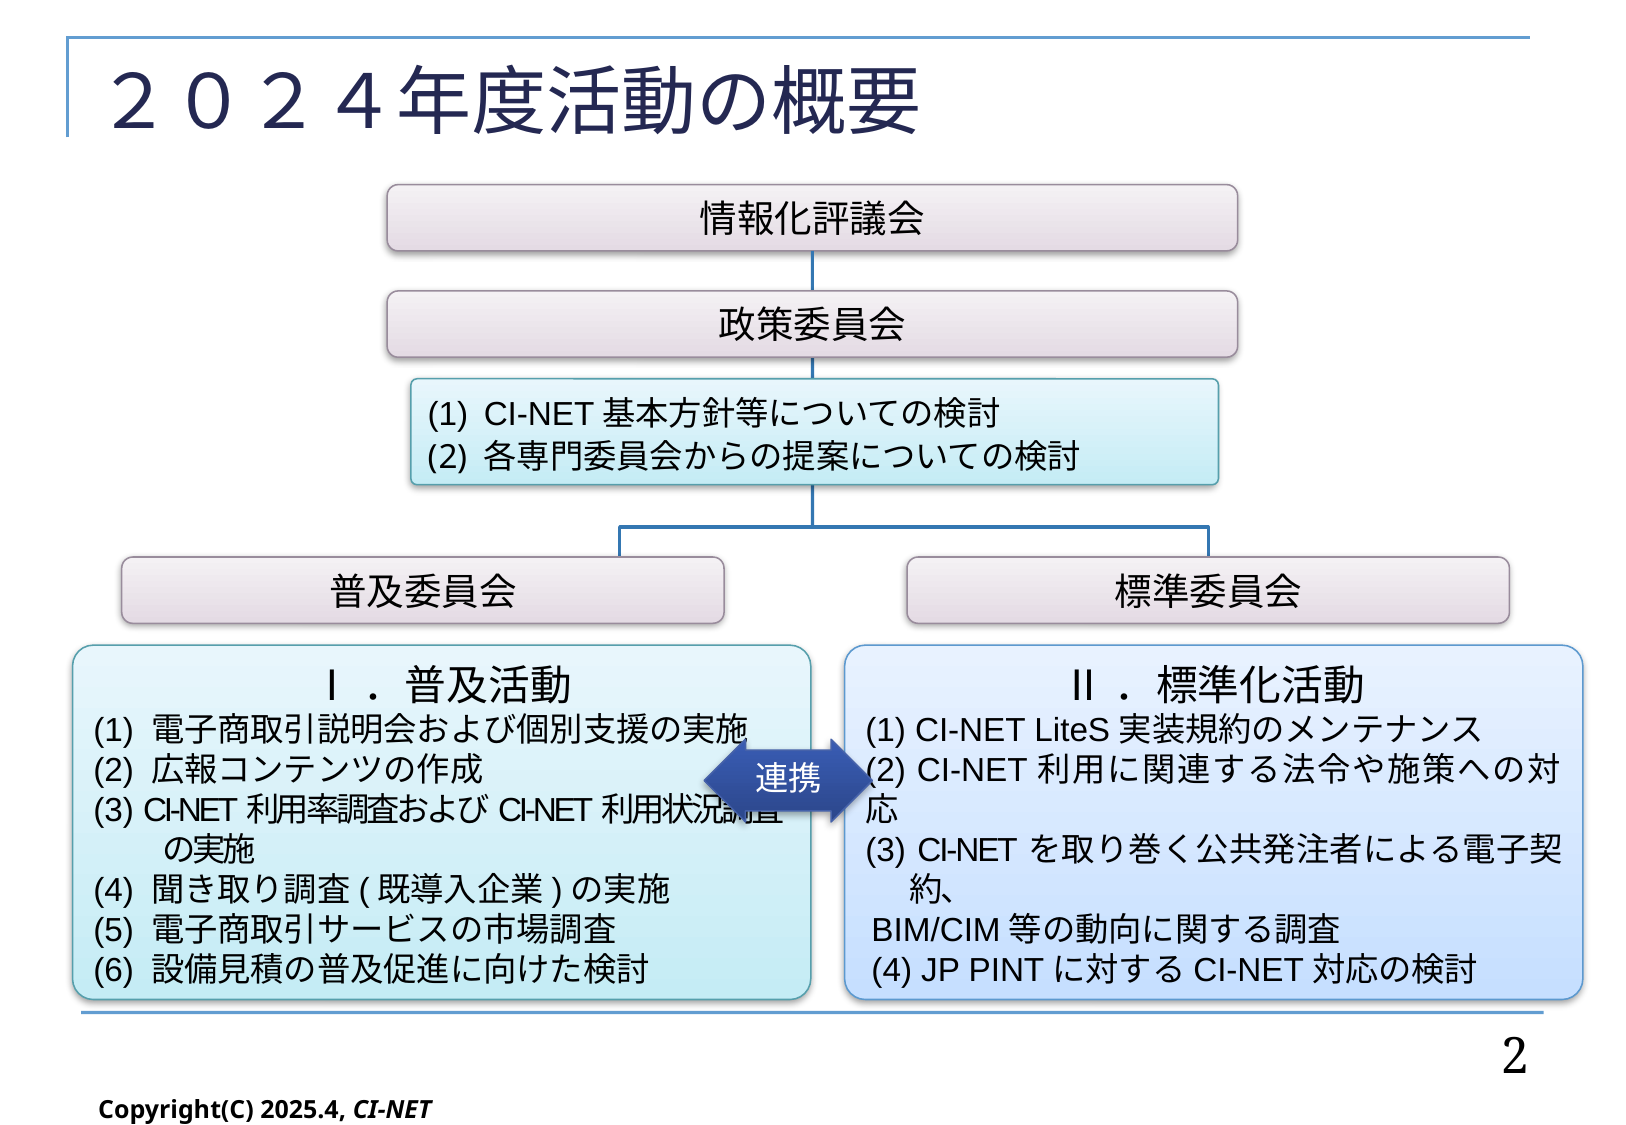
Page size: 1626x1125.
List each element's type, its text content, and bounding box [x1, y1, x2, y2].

text_box 標準委員会 [906, 556, 1511, 625]
slide_number 2 [1164, 1024, 1544, 1100]
text_box 情報化評議会 [386, 183, 1239, 252]
text_box 連携 [703, 738, 873, 823]
text_box 政策委員会 [816, 290, 1239, 358]
text_box CI-NET基本方針等についての検討 各専門委員会からの提案についての検討 [816, 377, 1220, 486]
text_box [428, 526, 812, 622]
text_box Ⅱ．標準化活動 (1) CI-NET LiteS実装規約のメンテナンス (2) CI-NET利用に関連する法令や施策への対応 (3) CI-NETを取り巻く公共発注者による電子契約、 BIM/CIM等の動向に関する調査 (4) JP PINTに対するCI-NET対応の検討 [843, 644, 1584, 1001]
text_box CI-NET基本方針等についての検討 各専門委員会からの提案についての検討 [410, 377, 808, 486]
text_box 普及委員会 [120, 556, 424, 625]
text_box Ⅰ．普及活動 (1) 電子商取引説明会および個別支援の実施 (2) 広報コンテンツの作成 (3) CI-NET利用率調査およびCI-NET利用状況調査 の実施 (4) 聞き取り調査(既導入企業)の実施 (5) 電子商取引サービスの市場調査 (6) 設備見積の普及促進に向けた検討 [71, 644, 812, 1001]
title ２０２４年度活動の概要 [81, 45, 1544, 162]
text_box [788, 526, 1209, 593]
text_box 政策委員会 [386, 290, 808, 358]
